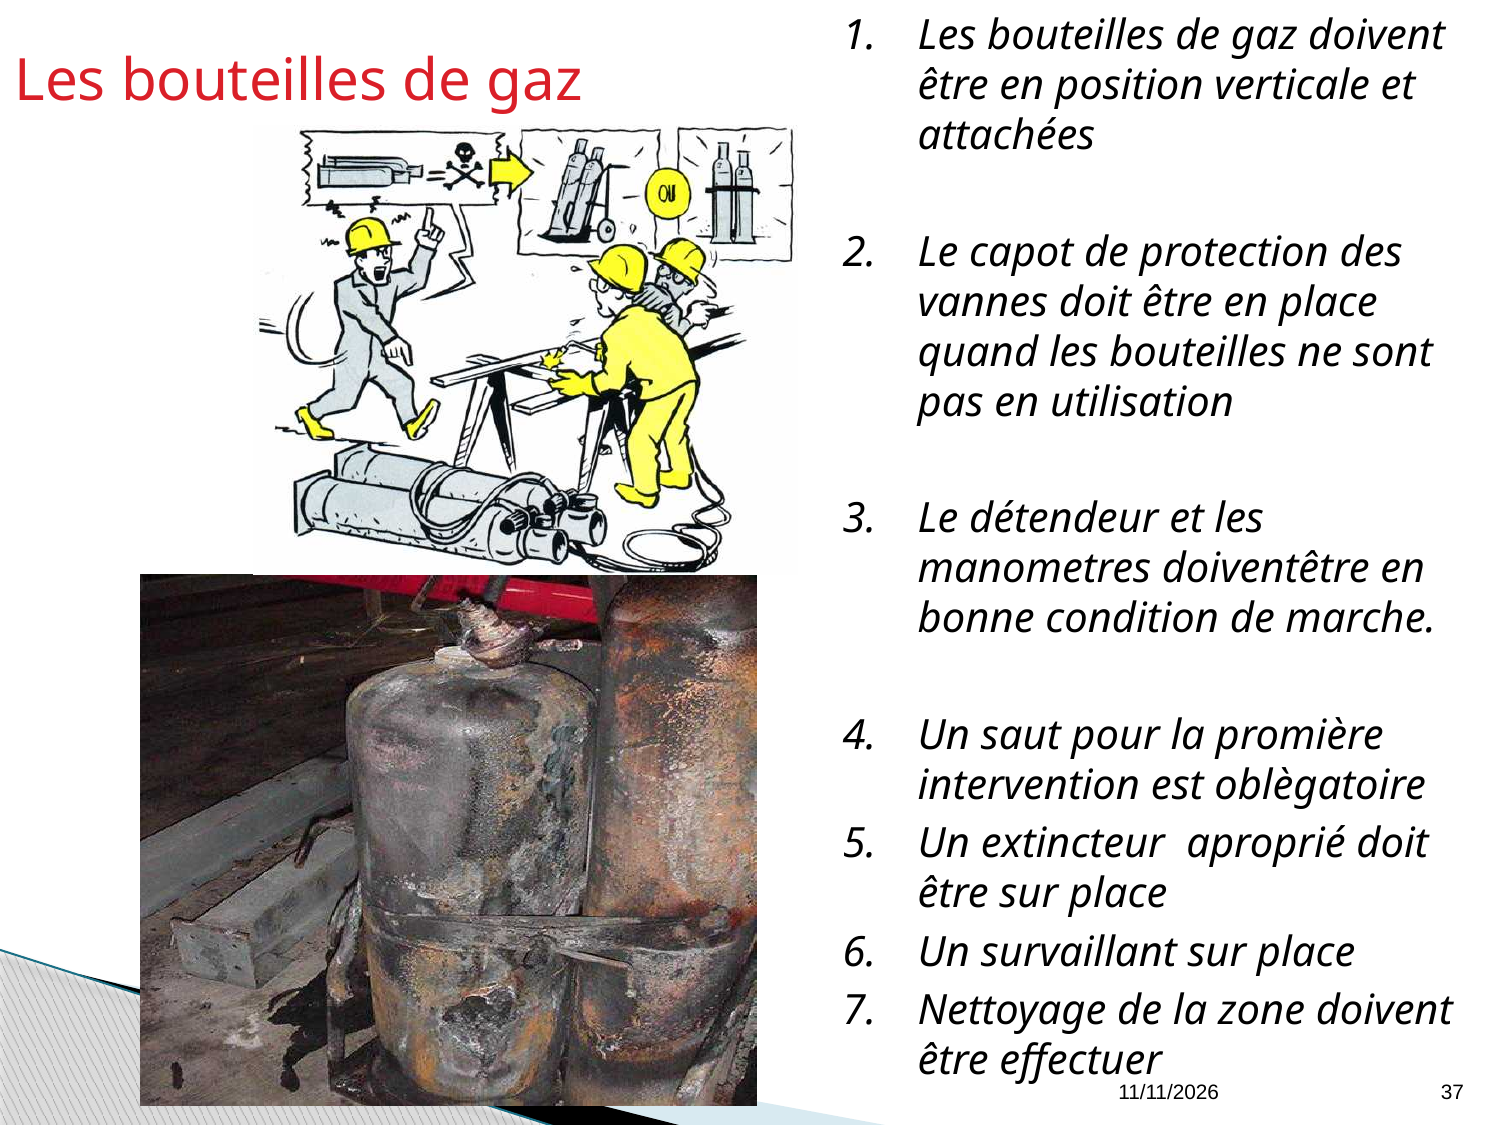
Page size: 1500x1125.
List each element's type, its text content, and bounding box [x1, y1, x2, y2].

text_box Les bouteilles de gaz [0, 35, 680, 122]
picture [140, 125, 798, 1107]
text_box Les bouteilles de gaz doivent être en position verticale et attachées Le capot de protection des vannes doit être en place quand les bouteilles ne sont pas en utilisation Le détendeur et les manometres doiventêtre en bonne condition de marche. Un saut pour la promière intervention est oblègatoire Un extincteur aproprié doit être sur place Un survaillant sur place Nettoyage de la zone doivent être effectuer [827, 0, 1500, 1125]
